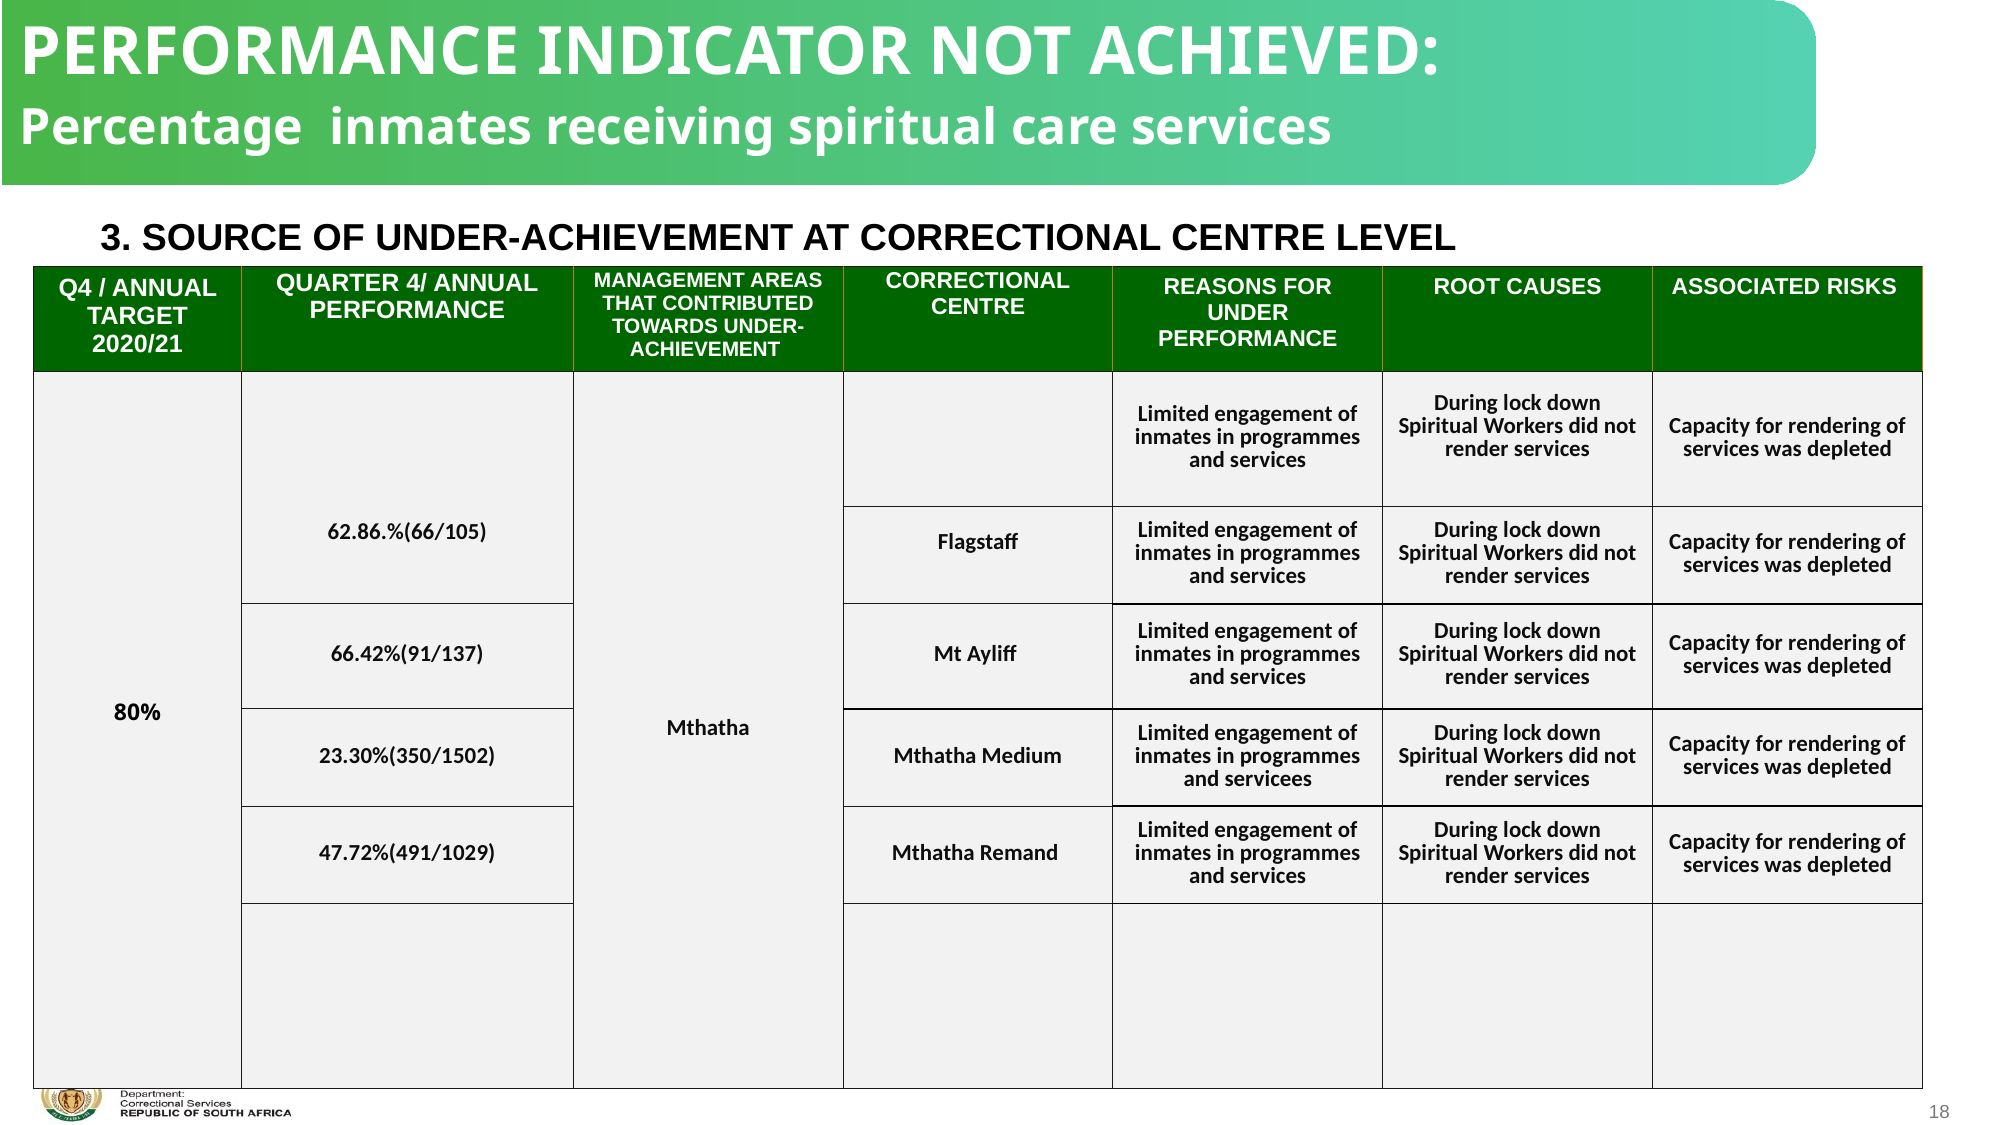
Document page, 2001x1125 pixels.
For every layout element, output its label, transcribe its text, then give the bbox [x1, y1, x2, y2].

text_box PERFORMANCE INDICATOR NOT ACHIEVED: Percentage inmates receiving spiritual care services [4, 9, 1803, 96]
table_cell During lock down Spiritual Workers did not render services [1383, 710, 1652, 805]
table_cell 23.30%(350/1502) [242, 709, 573, 806]
table_cell 62.86.%(66/105) [242, 372, 573, 603]
table_cell Capacity for rendering of services was depleted [1653, 807, 1922, 903]
table_cell During lock down Spiritual Workers did not render services [1383, 507, 1652, 603]
table_header MANAGEMENT AREAS THAT CONTRIBUTED TOWARDS UNDER-ACHIEVEMENT [574, 267, 843, 371]
table_header Q4 / ANNUAL TARGET 2020/21 [34, 267, 241, 371]
table_header ROOT CAUSES [1383, 267, 1652, 371]
table_header ASSOCIATED RISKS [1653, 267, 1922, 371]
table_cell [844, 904, 1112, 1088]
table_cell Limited engagement of inmates in programmes and services [1113, 507, 1382, 603]
table_cell Mt Ayliff [844, 604, 1112, 708]
text_box 3. SOURCE OF UNDER-ACHIEVEMENT AT CORRECTIONAL CENTRE LEVEL [33, 206, 1534, 266]
table_cell Capacity for rendering of services was depleted [1653, 507, 1922, 603]
picture [33, 1089, 332, 1123]
table_cell Limited engagement of inmates in programmes and servicees [1113, 710, 1382, 805]
table_cell Mthatha [574, 372, 843, 1088]
table_cell During lock down Spiritual Workers did not render services [1383, 372, 1652, 506]
table_cell Mthatha Medium [844, 710, 1112, 806]
table_cell During lock down Spiritual Workers did not render services [1383, 807, 1652, 903]
table_cell [1113, 904, 1382, 1088]
table_cell [1383, 904, 1652, 1088]
table_cell 47.72%(491/1029) [242, 807, 573, 903]
table_header QUARTER 4/ ANNUAL PERFORMANCE [242, 267, 573, 371]
table_cell During lock down Spiritual Workers did not render services [1383, 605, 1652, 708]
table_cell 66.42%(91/137) [242, 604, 573, 708]
table_cell Capacity for rendering of services was depleted [1653, 605, 1922, 708]
table_cell [1653, 904, 1922, 1088]
table_cell Flagstaff [844, 507, 1112, 603]
table_cell 80% [34, 372, 241, 1088]
table_header REASONS FOR UNDER PERFORMANCE [1113, 267, 1382, 371]
table_cell Limited engagement of inmates in programmes and services [1113, 605, 1382, 708]
table_cell [844, 372, 1112, 506]
table_cell [242, 904, 573, 1088]
table_cell Capacity for rendering of services was depleted [1653, 710, 1922, 805]
table_header CORRECTIONAL CENTRE [844, 267, 1112, 371]
table_cell Mthatha Remand [844, 807, 1112, 903]
table_cell Capacity for rendering of services was depleted [1653, 372, 1922, 506]
table_cell Limited engagement of inmates in programmes and services [1113, 372, 1382, 506]
text_box [2, 0, 1816, 185]
table_cell Limited engagement of inmates in programmes and services [1113, 807, 1382, 903]
